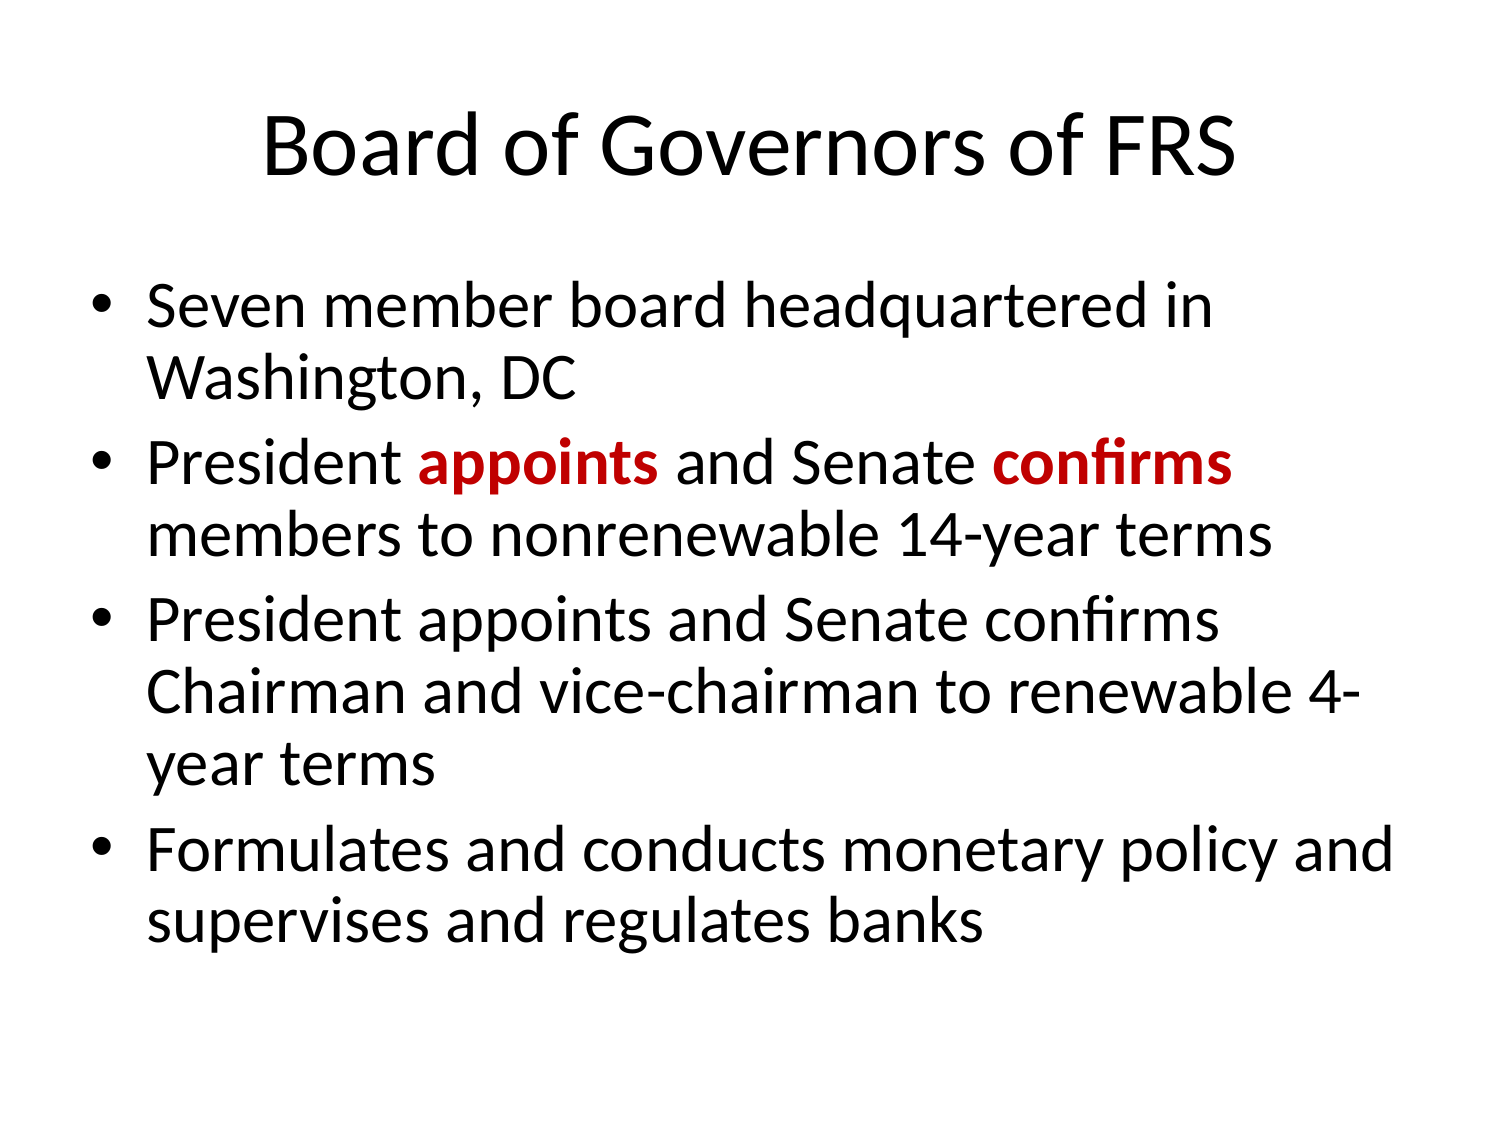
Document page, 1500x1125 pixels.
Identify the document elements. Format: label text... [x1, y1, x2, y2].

list Seven member board headquartered in Washington, DC President appoints and Senate confirms members to nonrenewable 14-year terms President appoints and Senate confirms Chairman and vice-chairman to renewable 4-year terms Formulates and conducts monetary policy and supervises and regulates banks [75, 262, 1425, 1005]
title Board of Governors of FRS [75, 45, 1425, 233]
